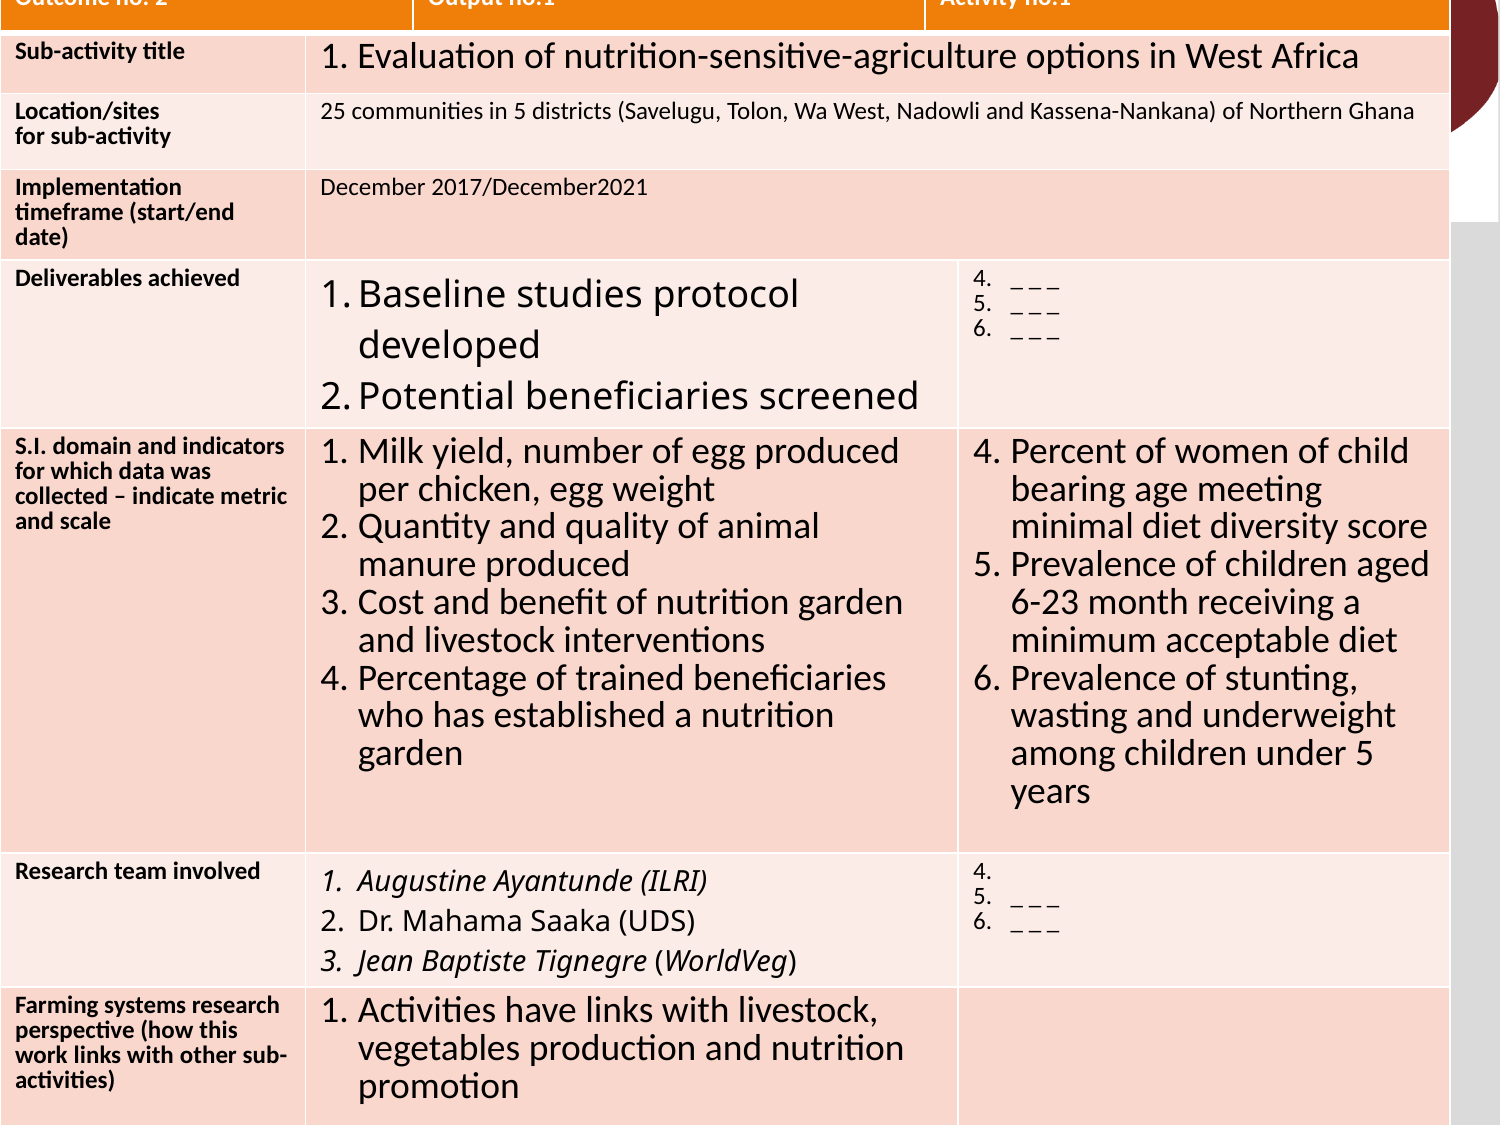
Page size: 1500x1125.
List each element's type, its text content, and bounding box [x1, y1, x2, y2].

table_cell Percent of women of child bearing age meeting minimal diet diversity score Prevalence of children aged 6-23 month receiving a minimum acceptable diet Prevalence of stunting, wasting and underweight among children under 5 years [959, 429, 1449, 852]
table_cell December 2017/December2021 [306, 170, 1449, 259]
table_cell Location/sites for sub-activity [1, 94, 305, 169]
table_header Outcome no. 2 [1, 0, 412, 30]
table_cell Activities have links with livestock, vegetables production and nutrition promotion [306, 988, 957, 1125]
table_cell [959, 988, 1449, 1125]
table_cell 25 communities in 5 districts (Savelugu, Tolon, Wa West, Nadowli and Kassena-Nankana) of Northern Ghana [306, 94, 1449, 169]
table_header Output no.1 [414, 0, 924, 30]
table_cell Baseline studies protocol developed Potential beneficiaries screened [306, 261, 957, 427]
table_cell _ _ _ _ _ _ [959, 854, 1449, 986]
table_cell S.I. domain and indicators for which data was collected – indicate metric and scale [1, 429, 305, 852]
picture [1451, 0, 1499, 222]
table_header Activity no.1 [926, 0, 1449, 30]
table_cell 1. Evaluation of nutrition-sensitive-agriculture options in West Africa [306, 36, 1449, 93]
table_cell Farming systems research perspective (how this work links with other sub-activities) [1, 988, 305, 1125]
table_cell Sub-activity title [1, 36, 305, 93]
table_cell Research team involved [1, 854, 305, 986]
table_cell _ _ _ _ _ _ _ _ _ [959, 261, 1449, 427]
table_cell Milk yield, number of egg produced per chicken, egg weight Quantity and quality of animal manure produced Cost and benefit of nutrition garden and livestock interventions Percentage of trained beneficiaries who has established a nutrition garden [306, 429, 957, 852]
table_cell Augustine Ayantunde (ILRI) Dr. Mahama Saaka (UDS) Jean Baptiste Tignegre (WorldVeg) [306, 854, 957, 986]
table_cell Implementation timeframe (start/end date) [1, 170, 305, 259]
table_cell Deliverables achieved [1, 261, 305, 427]
